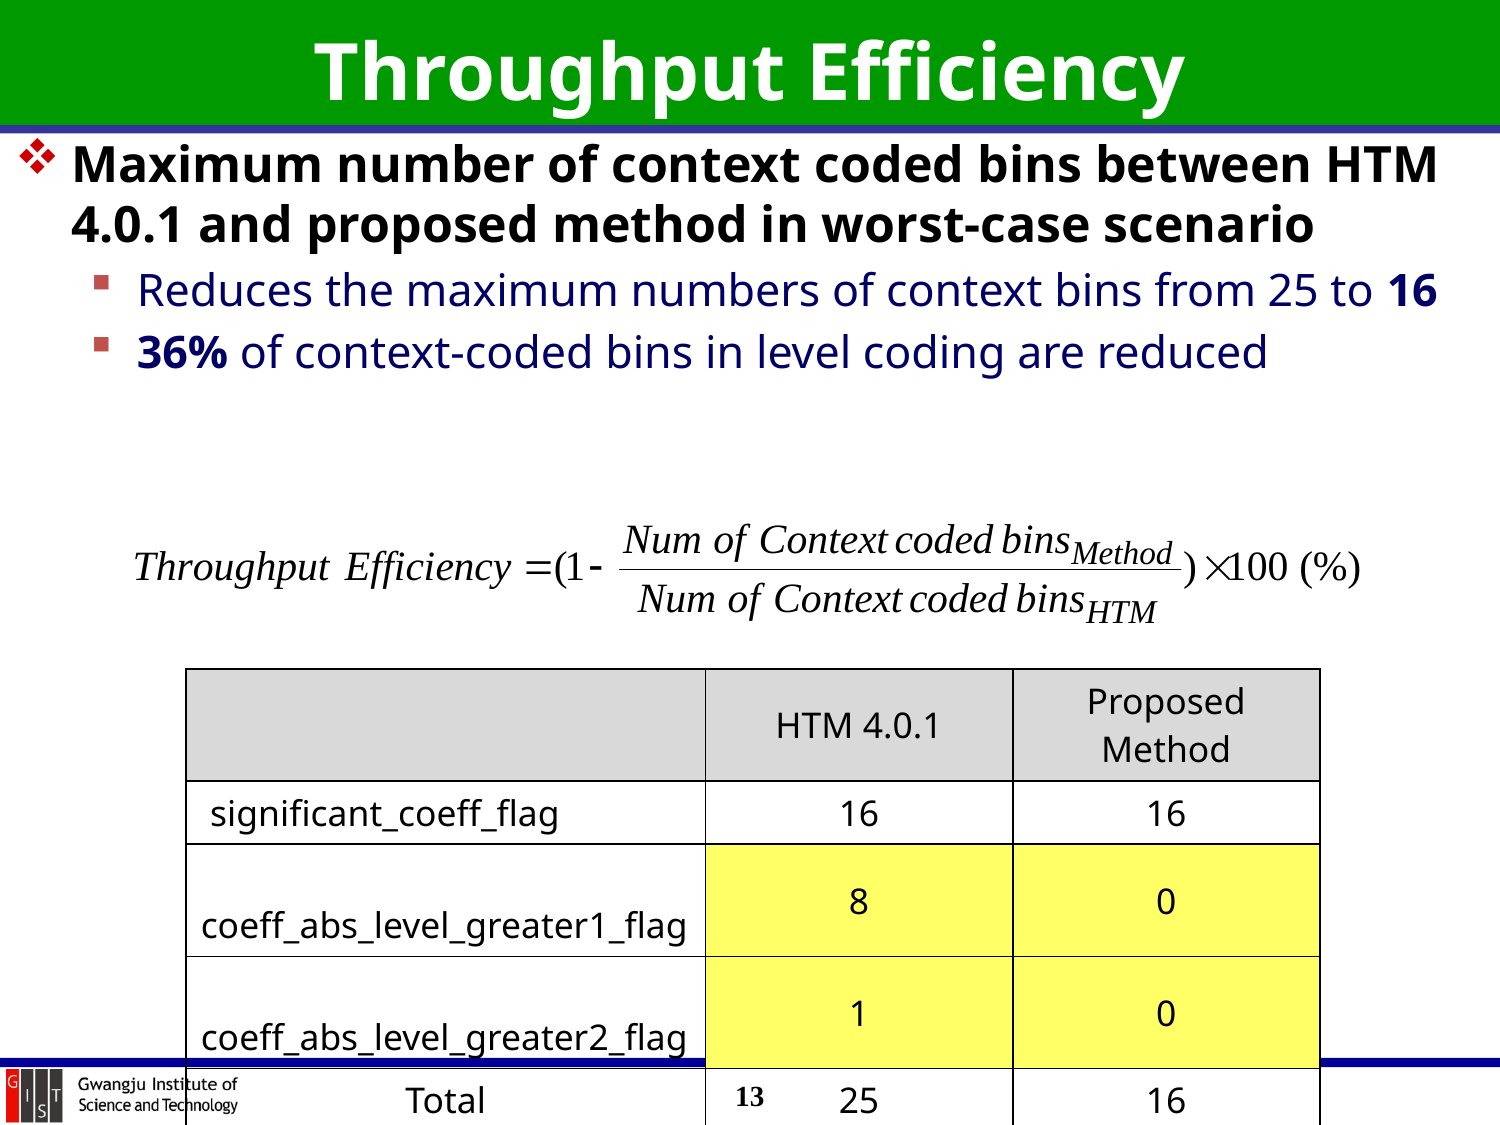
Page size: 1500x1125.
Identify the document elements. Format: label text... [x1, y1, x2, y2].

table_cell 16 [1014, 1069, 1319, 1125]
table_cell 16 [706, 782, 1012, 843]
table_cell 25 [706, 1069, 1012, 1125]
list Maximum number of context coded bins between HTM 4.0.1 and proposed method in worst-case scenario Reduces the maximum numbers of context bins from 25 to 16 36% of context-coded bins in level coding are reduced [0, 123, 1500, 1039]
table_cell coeff_abs_level_greater1_flag [187, 845, 705, 956]
title Throughput Efficiency [0, 12, 1500, 123]
table_cell 8 [706, 845, 1012, 956]
table_cell 1 [706, 957, 1012, 1068]
table_header HTM 4.0.1 [706, 670, 1012, 780]
table_cell 0 [1014, 957, 1319, 1068]
table_header [187, 670, 705, 780]
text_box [131, 515, 1365, 629]
table_cell coeff_abs_level_greater2_flag [187, 957, 705, 1068]
table_cell 0 [1014, 845, 1319, 956]
picture [6, 1069, 185, 1123]
table_header Proposed Method [1014, 670, 1319, 780]
table_cell significant_coeff_flag [187, 782, 705, 843]
table_cell Total [187, 1069, 705, 1125]
table_cell 16 [1014, 782, 1319, 843]
